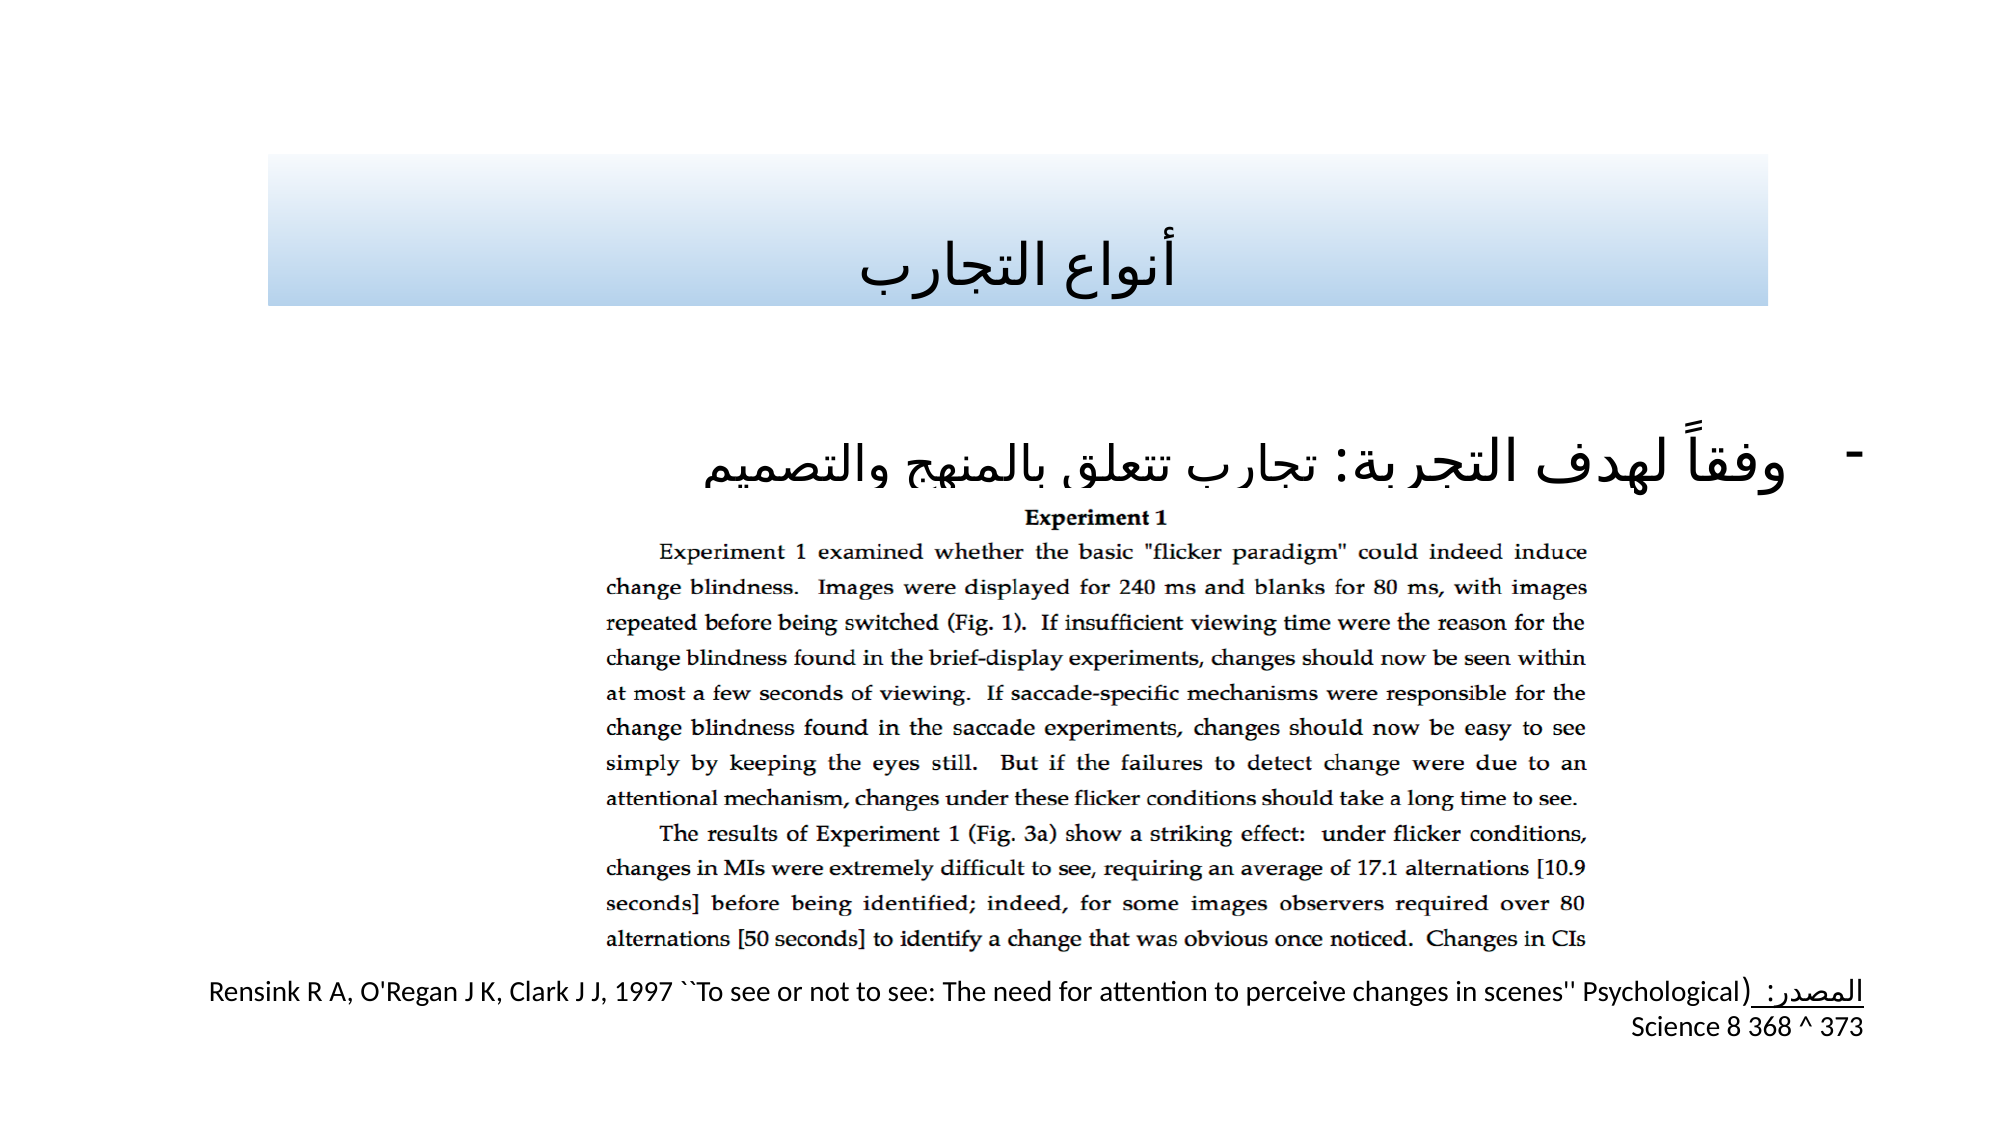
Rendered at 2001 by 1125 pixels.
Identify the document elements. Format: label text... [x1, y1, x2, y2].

title أنواع التجارب [268, 154, 1769, 306]
subtitle وفقاً لهدف التجربة: تجارب تتعلق بالمنهج والتصميم المصدر: (Rensink R A, O'Regan J K, Clark J J, 1997 ``To see or not to see: The need for attention to perceive changes in scenes'' Psychological Science 8 368 ^ 373 [121, 415, 1879, 1109]
picture [556, 488, 1634, 959]
